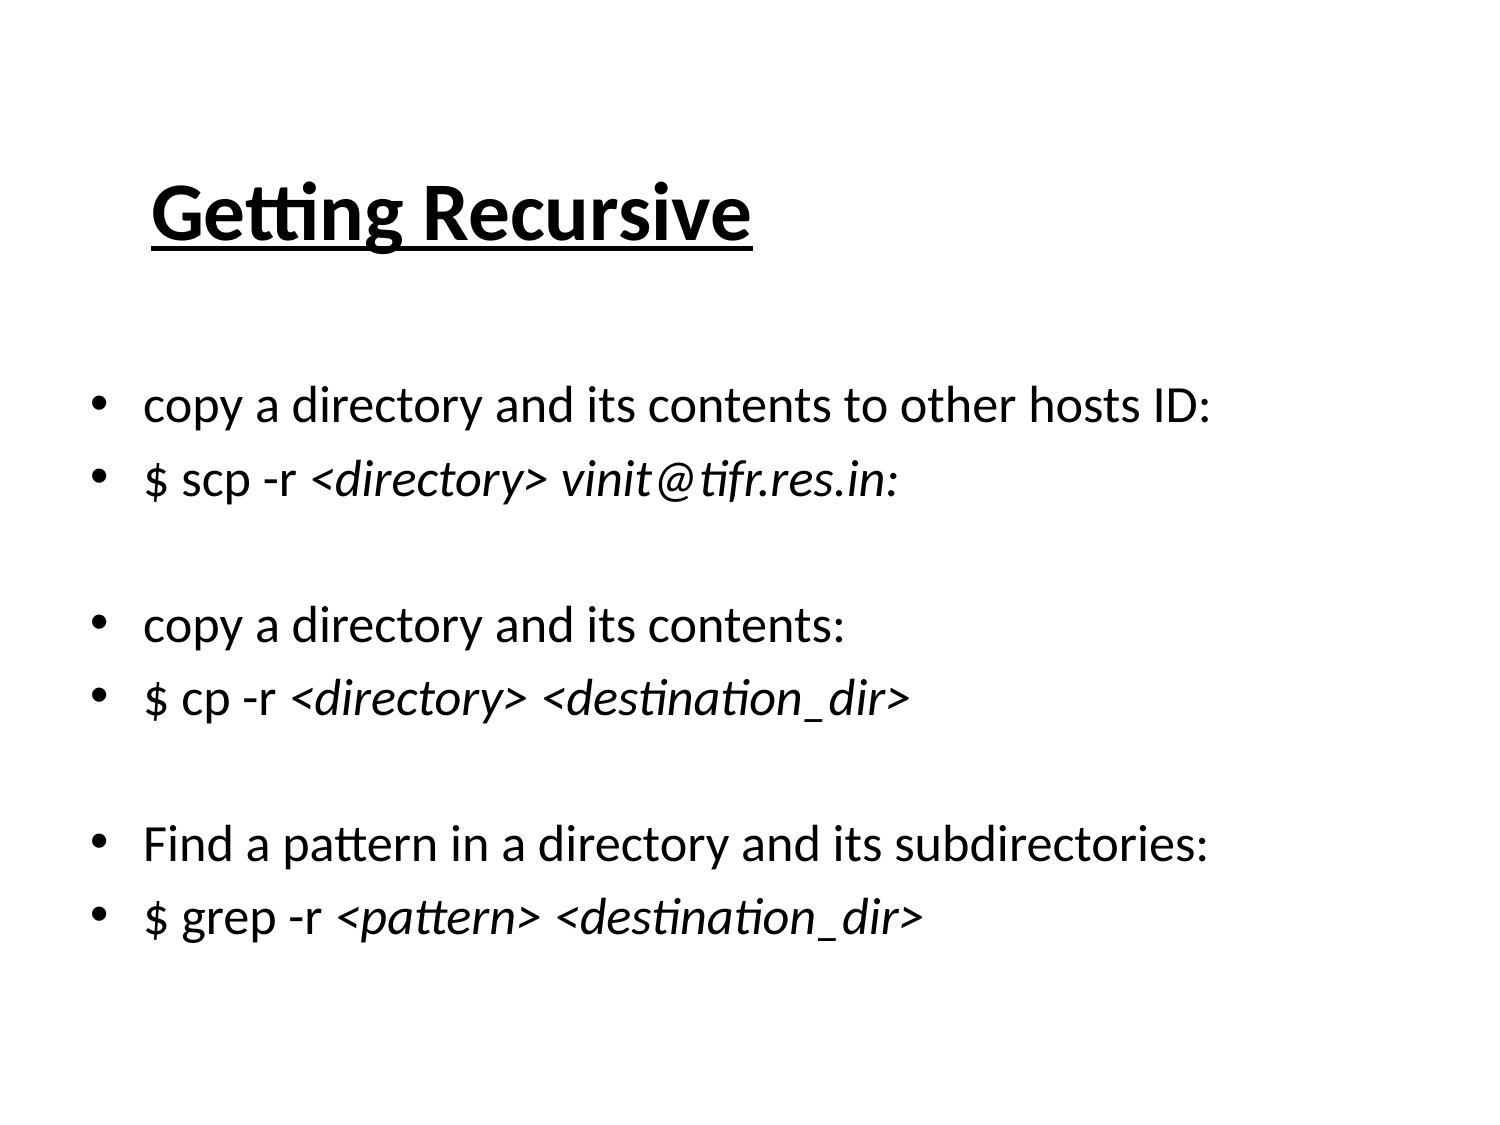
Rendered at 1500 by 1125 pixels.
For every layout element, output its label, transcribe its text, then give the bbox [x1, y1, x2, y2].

text_box Getting Recursive [0, 149, 926, 340]
list copy a directory and its contents to other hosts ID: $ scp -r <directory> vinit@tifr.res.in: copy a directory and its contents: $ cp -r <directory> <destination_dir> Find a pattern in a directory and its subdirectories: $ grep -r <pattern> <destination_dir> [75, 299, 1282, 1044]
